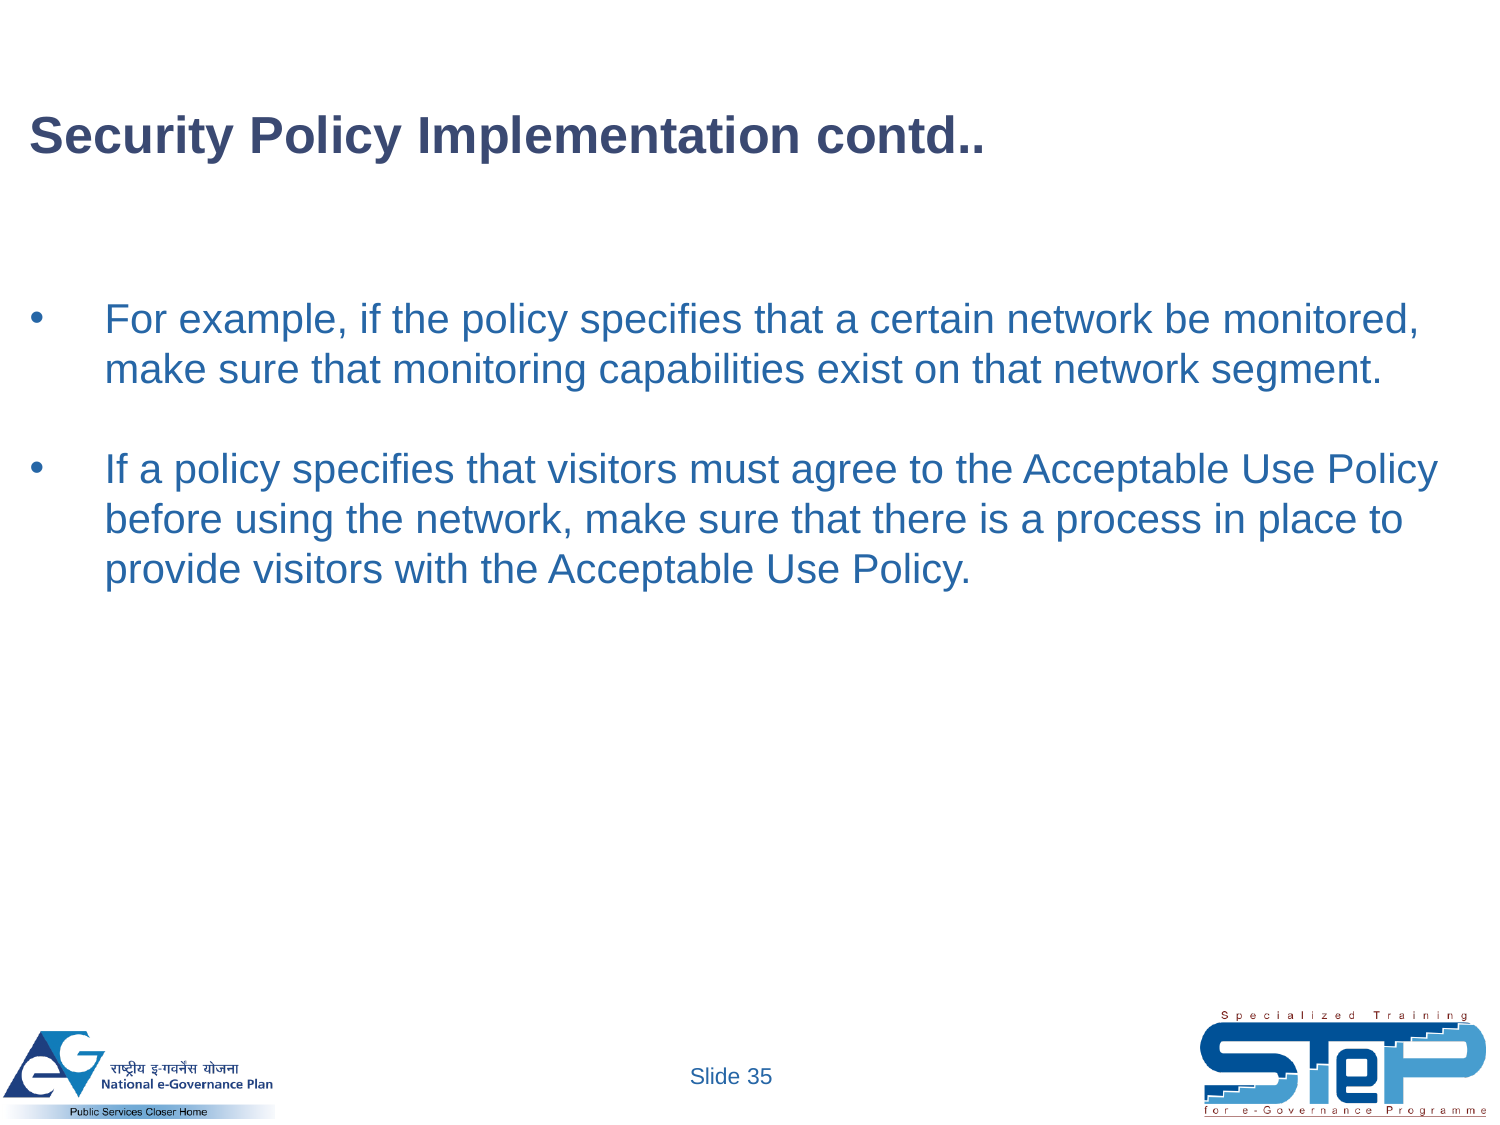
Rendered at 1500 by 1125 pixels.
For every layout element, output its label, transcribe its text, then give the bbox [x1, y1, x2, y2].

picture [1200, 1011, 1486, 1117]
picture [2, 1031, 275, 1119]
list For example, if the policy specifies that a certain network be monitored, make sure that monitoring capabilities exist on that network segment. If a policy specifies that visitors must agree to the Acceptable Use Policy before using the network, make sure that there is a process in place to provide visitors with the Acceptable Use Policy. [29, 291, 1470, 1001]
title Security Policy Implementation contd.. [29, 101, 1470, 226]
